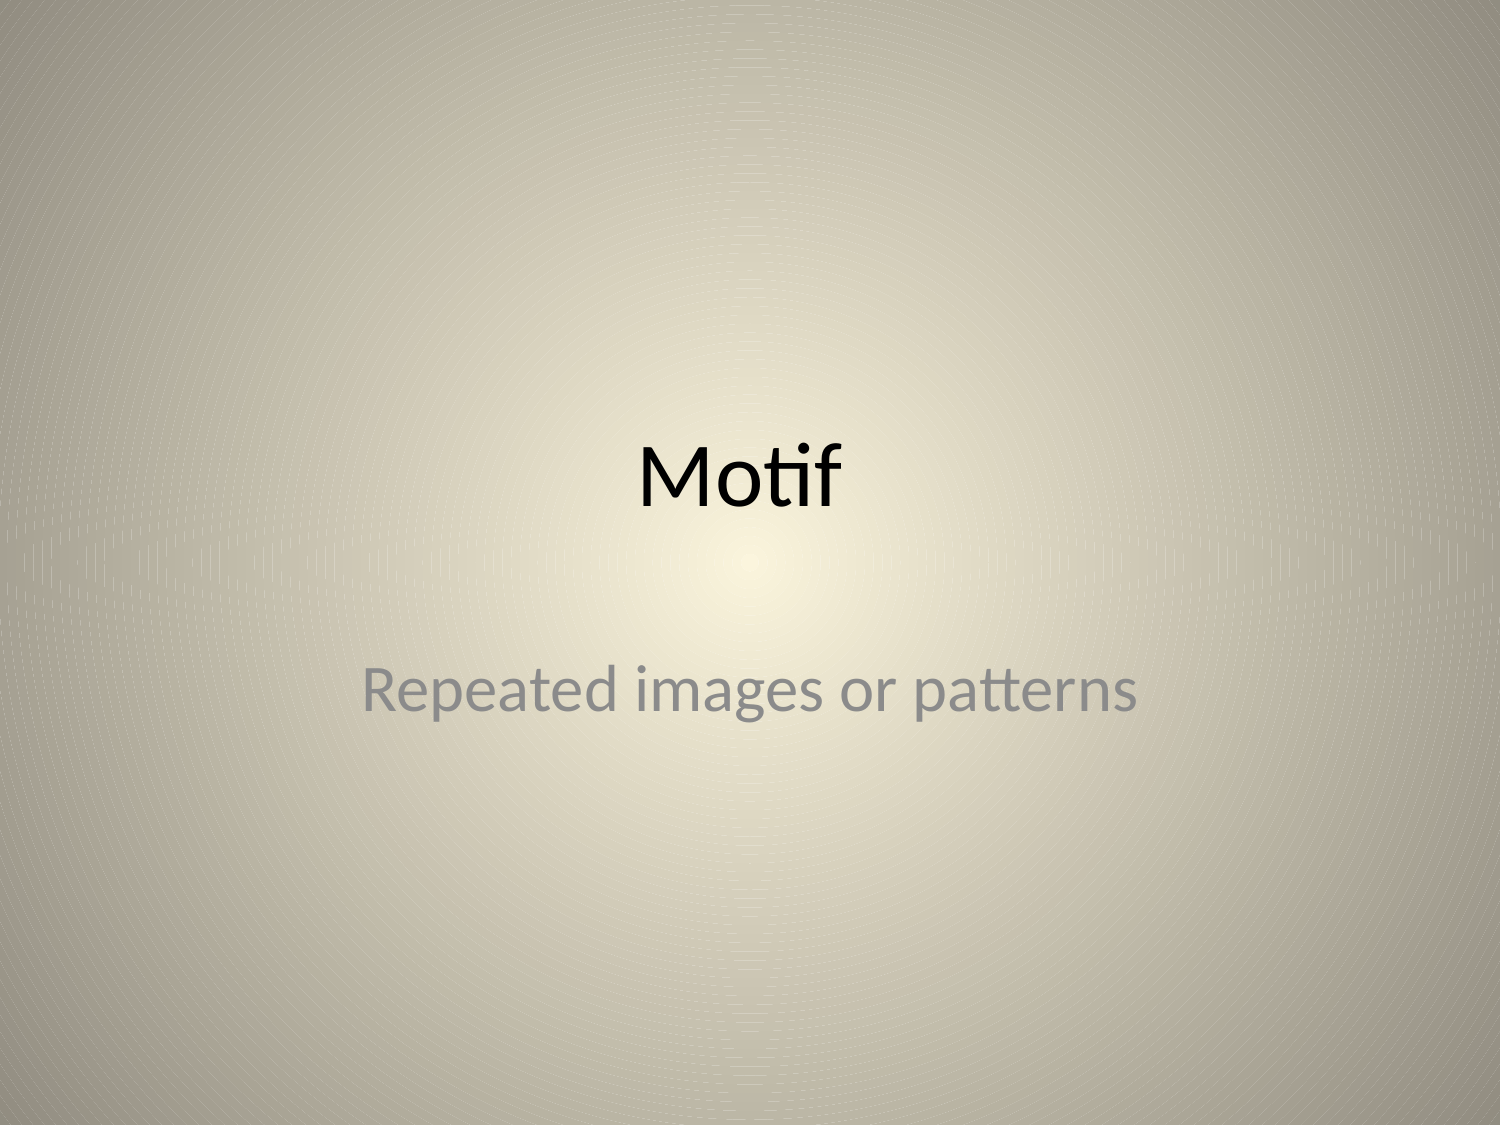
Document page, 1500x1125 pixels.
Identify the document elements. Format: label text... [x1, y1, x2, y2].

subtitle Repeated images or patterns [225, 637, 1275, 925]
title Motif [112, 349, 1388, 591]
